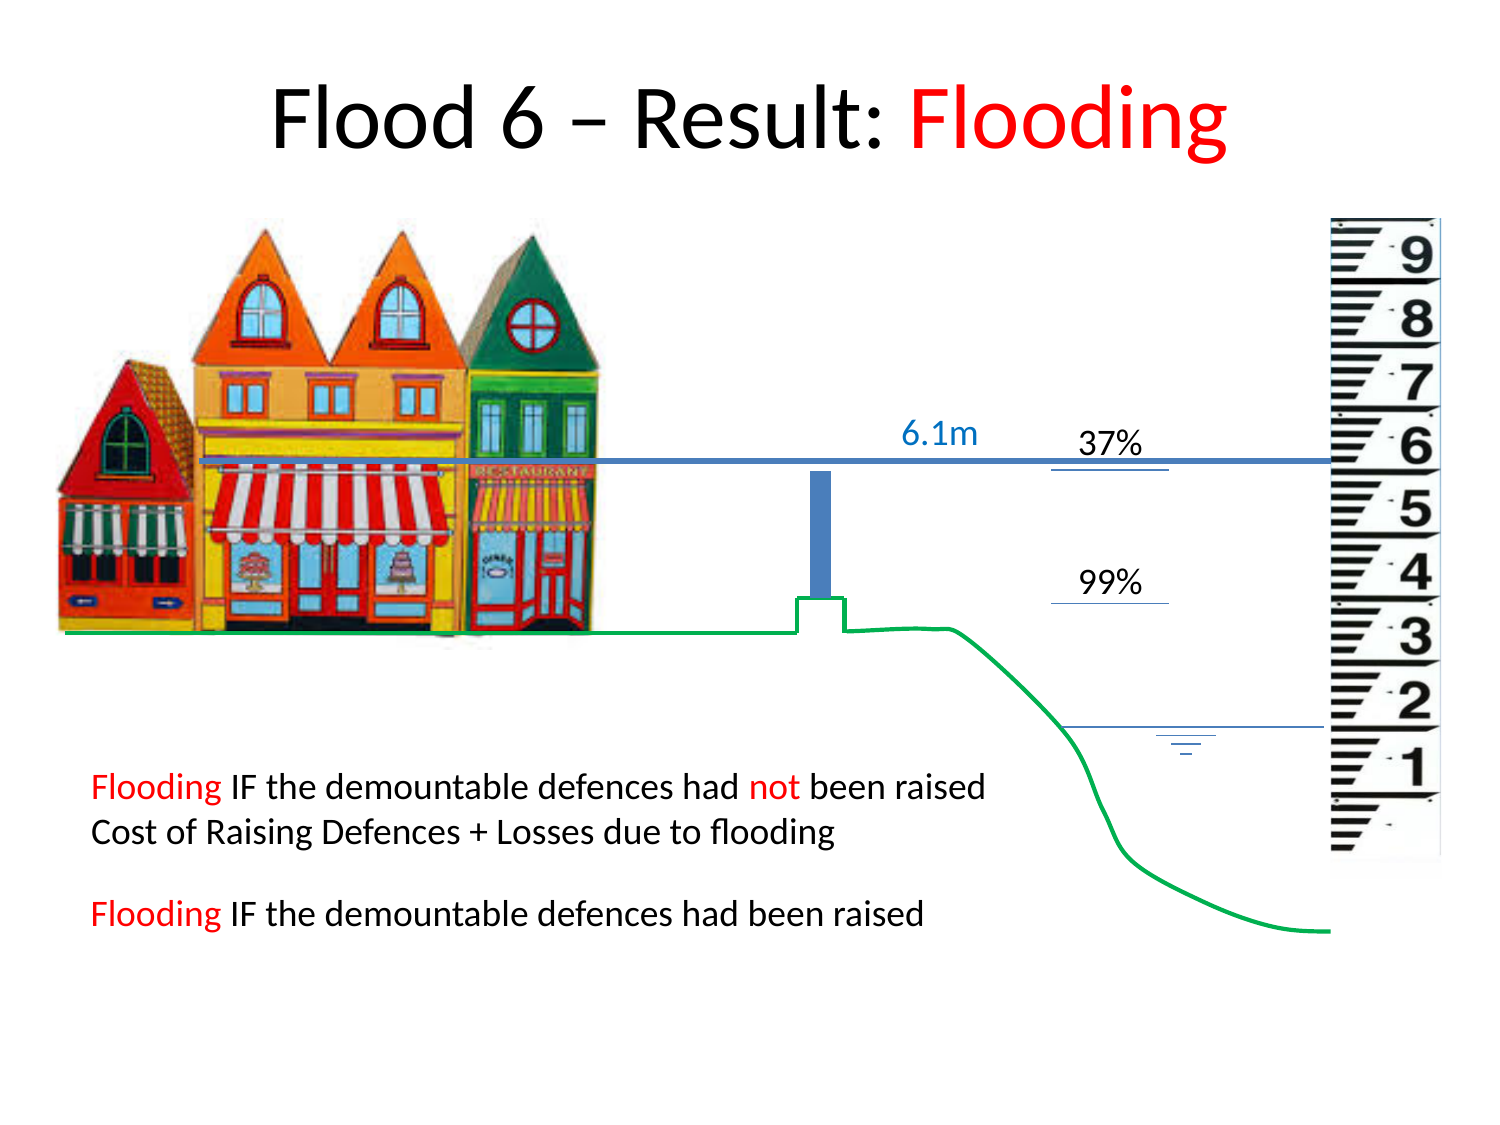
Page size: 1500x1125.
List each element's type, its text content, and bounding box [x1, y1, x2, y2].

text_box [1060, 726, 1325, 755]
text_box 6.1m [886, 400, 994, 460]
picture [0, 218, 657, 650]
text_box 99% [1063, 549, 1158, 602]
text_box [849, 626, 1331, 934]
picture [1330, 218, 1442, 886]
text_box Flooding IF the demountable defences had not been raised Cost of Raising Defences + Losses due to flooding [76, 754, 1002, 904]
text_box Flooding IF the demountable defences had been raised [75, 881, 941, 942]
text_box 37% [1063, 410, 1158, 458]
title Flood 6 – Result: Flooding [75, 45, 1425, 233]
